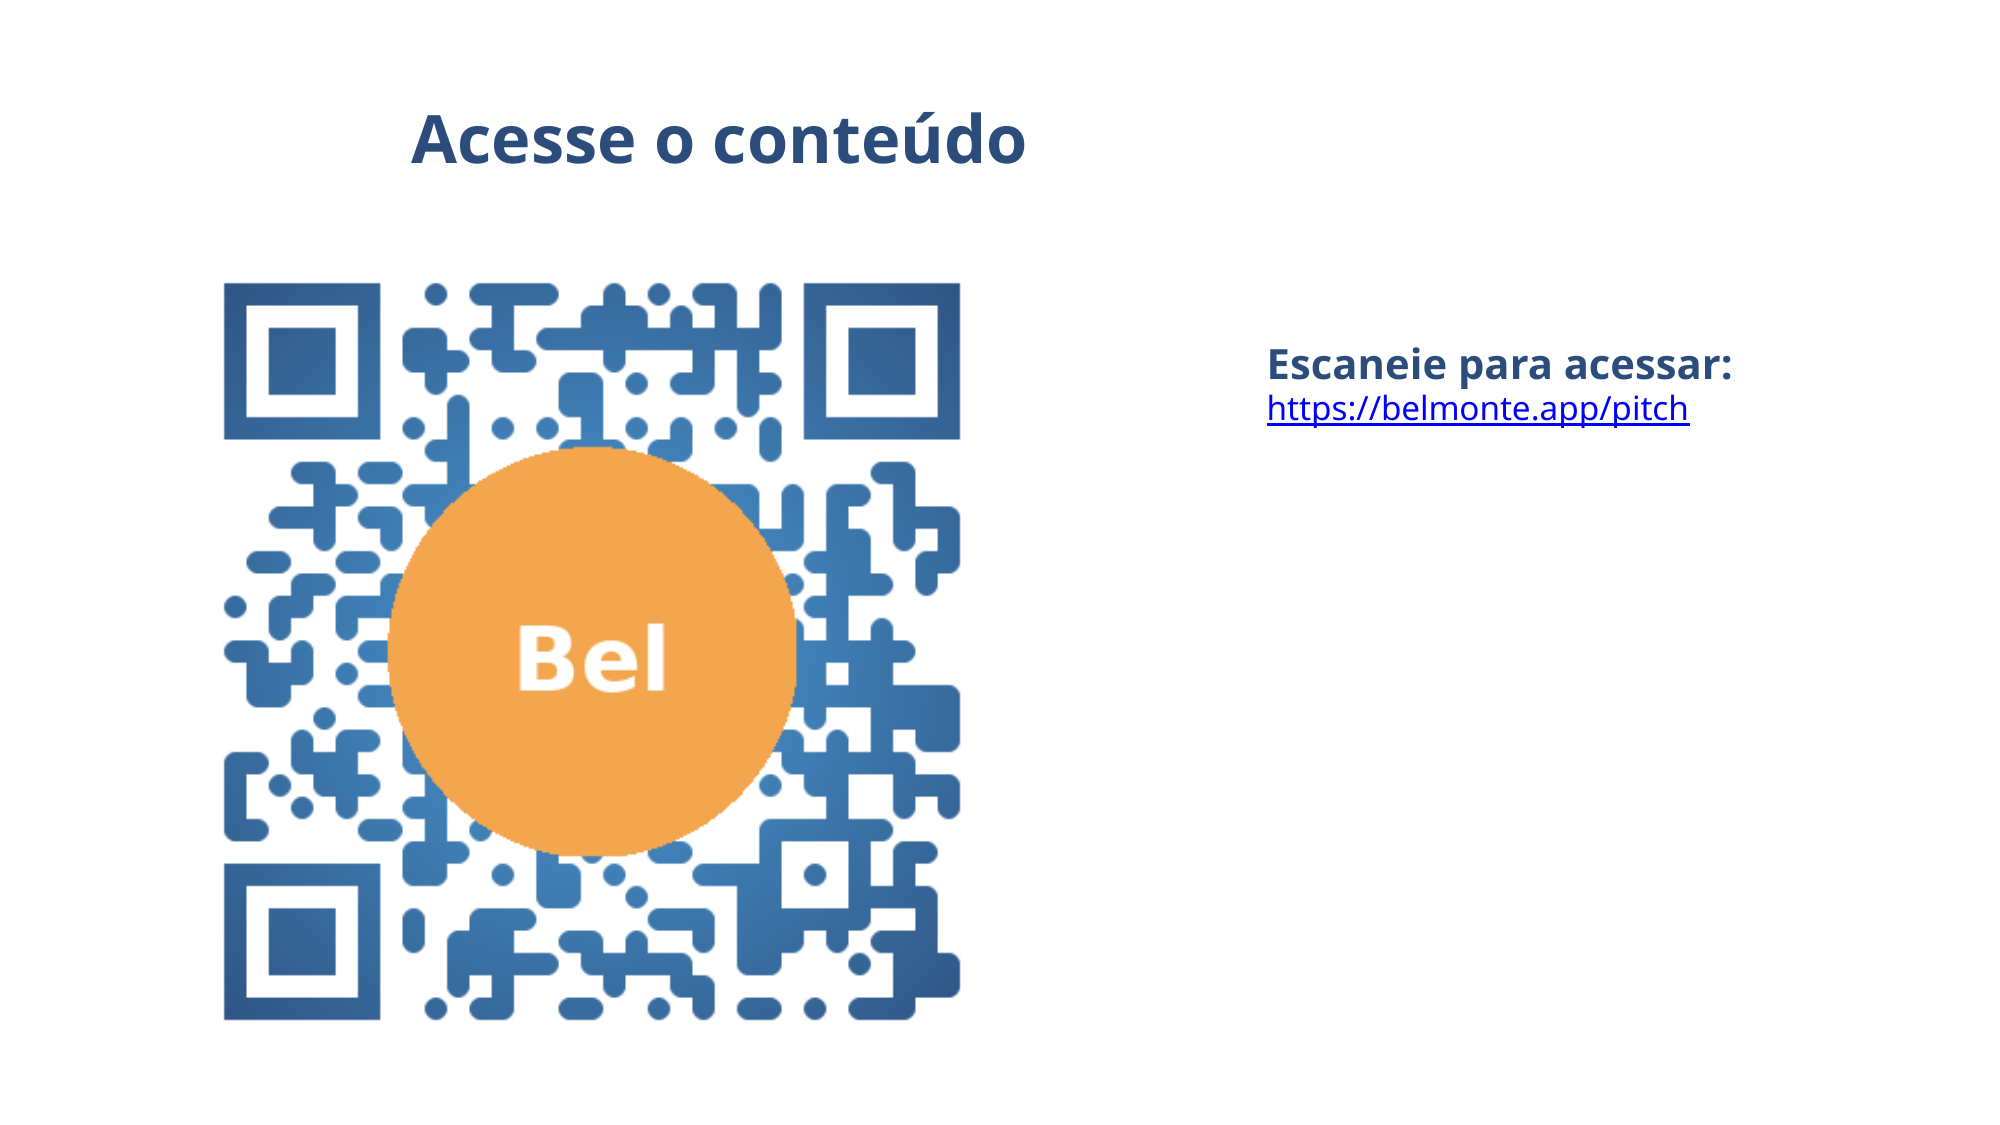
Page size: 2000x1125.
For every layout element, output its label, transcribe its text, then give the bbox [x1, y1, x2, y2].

text_box Escaneie para acessar: https://belmonte.app/pitch [1251, 329, 1749, 440]
text_box Acesse o conteúdo [396, 89, 1044, 185]
picture [179, 239, 1006, 1066]
